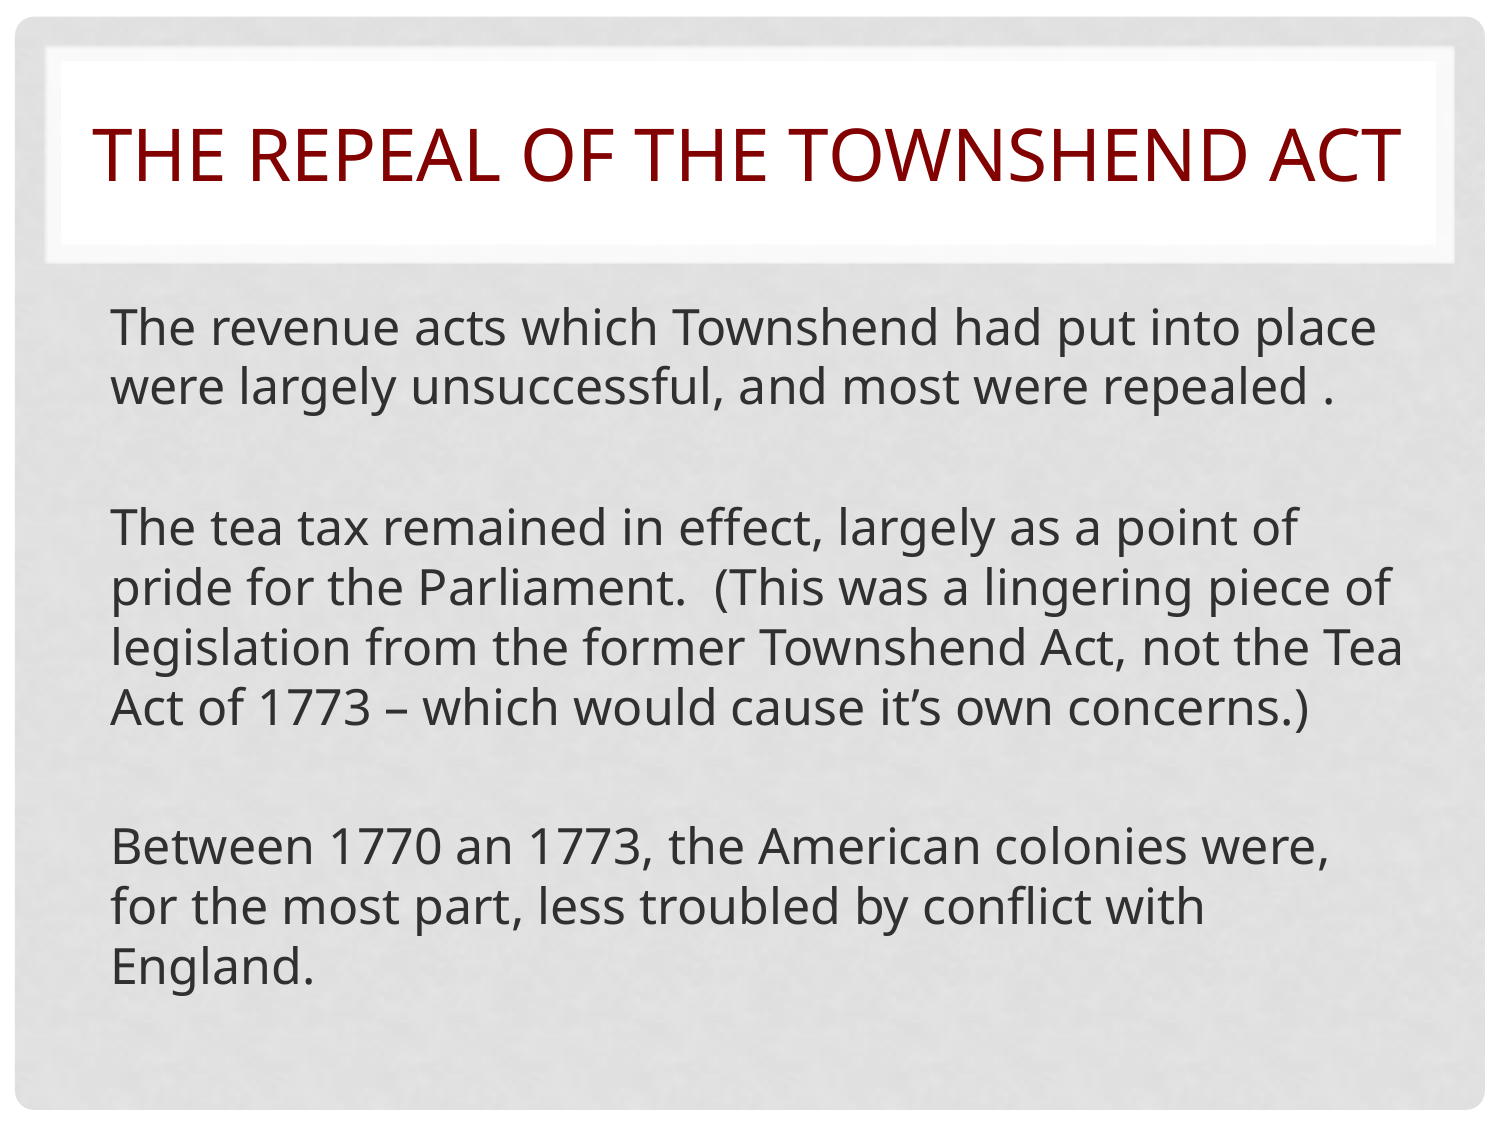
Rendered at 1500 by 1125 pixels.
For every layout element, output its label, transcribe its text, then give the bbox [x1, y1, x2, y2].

list The revenue acts which Townshend had put into place were largely unsuccessful, and most were repealed . The tea tax remained in effect, largely as a point of pride for the Parliament. (This was a lingering piece of legislation from the former Townshend Act, not the Tea Act of 1773 – which would cause it’s own concerns.) Between 1770 an 1773, the American colonies were, for the most part, less troubled by conflict with England. [75, 287, 1425, 1005]
title The Repeal of the Townshend Act [69, 66, 1425, 238]
